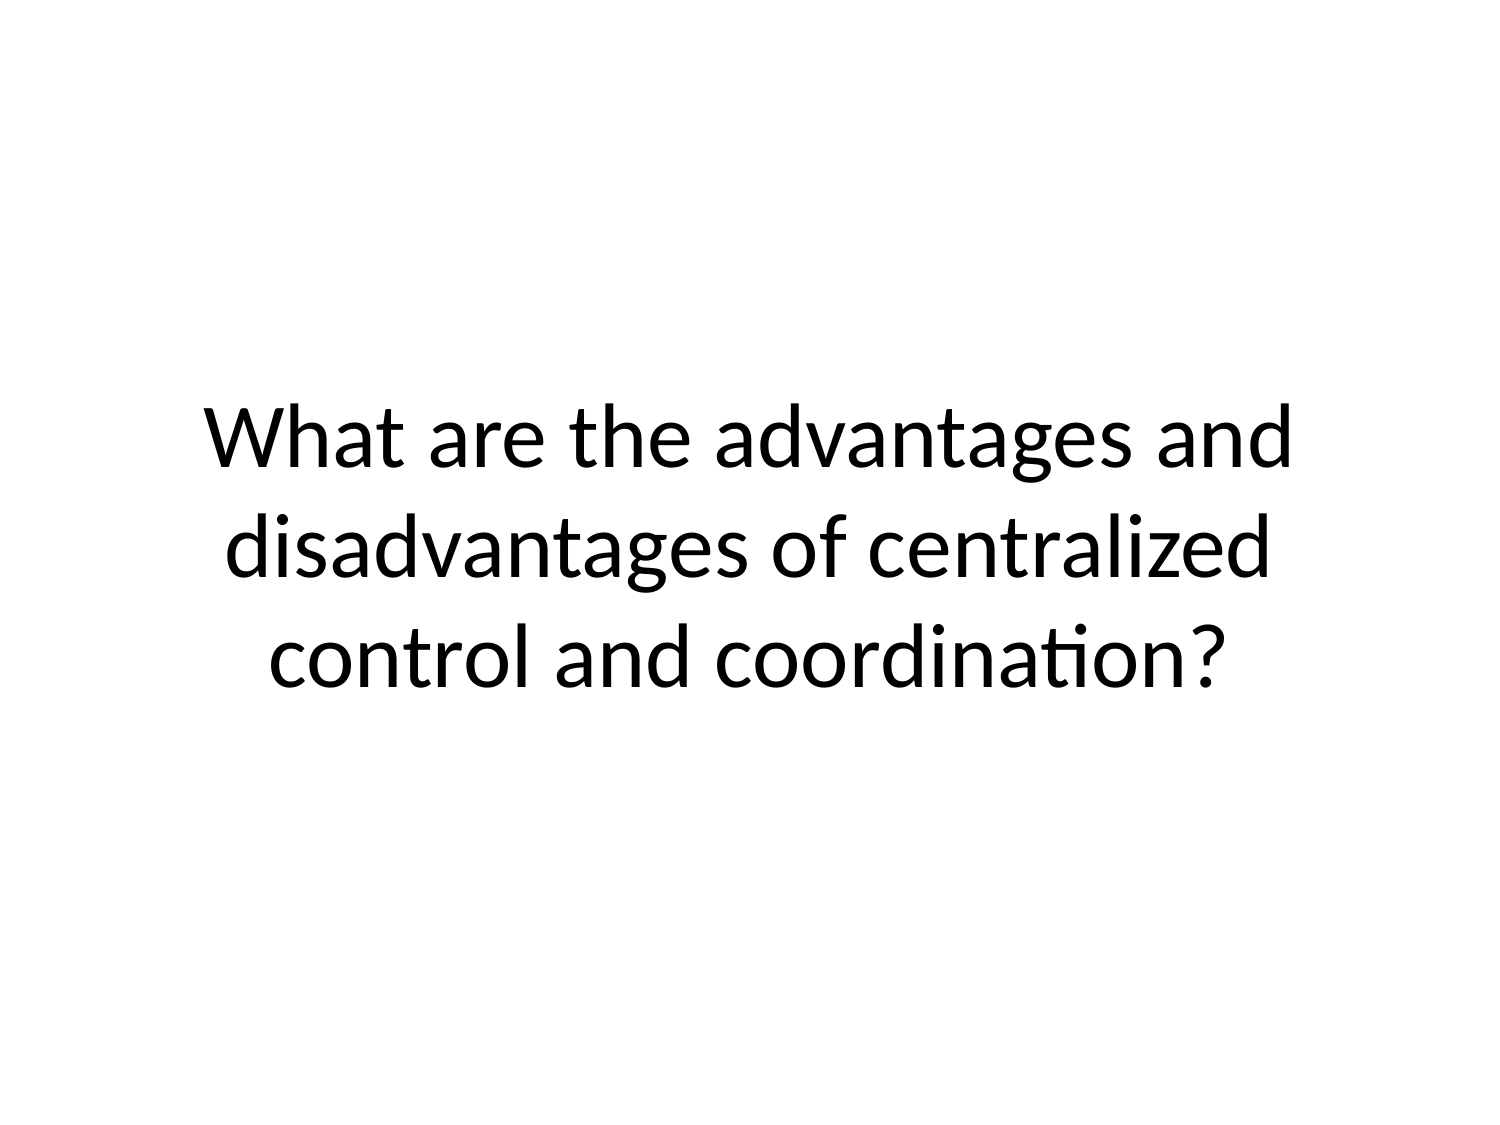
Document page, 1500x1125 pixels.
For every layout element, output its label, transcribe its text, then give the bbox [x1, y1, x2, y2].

title What are the advantages and disadvantages of centralized control and coordination? [74, 44, 1426, 1038]
